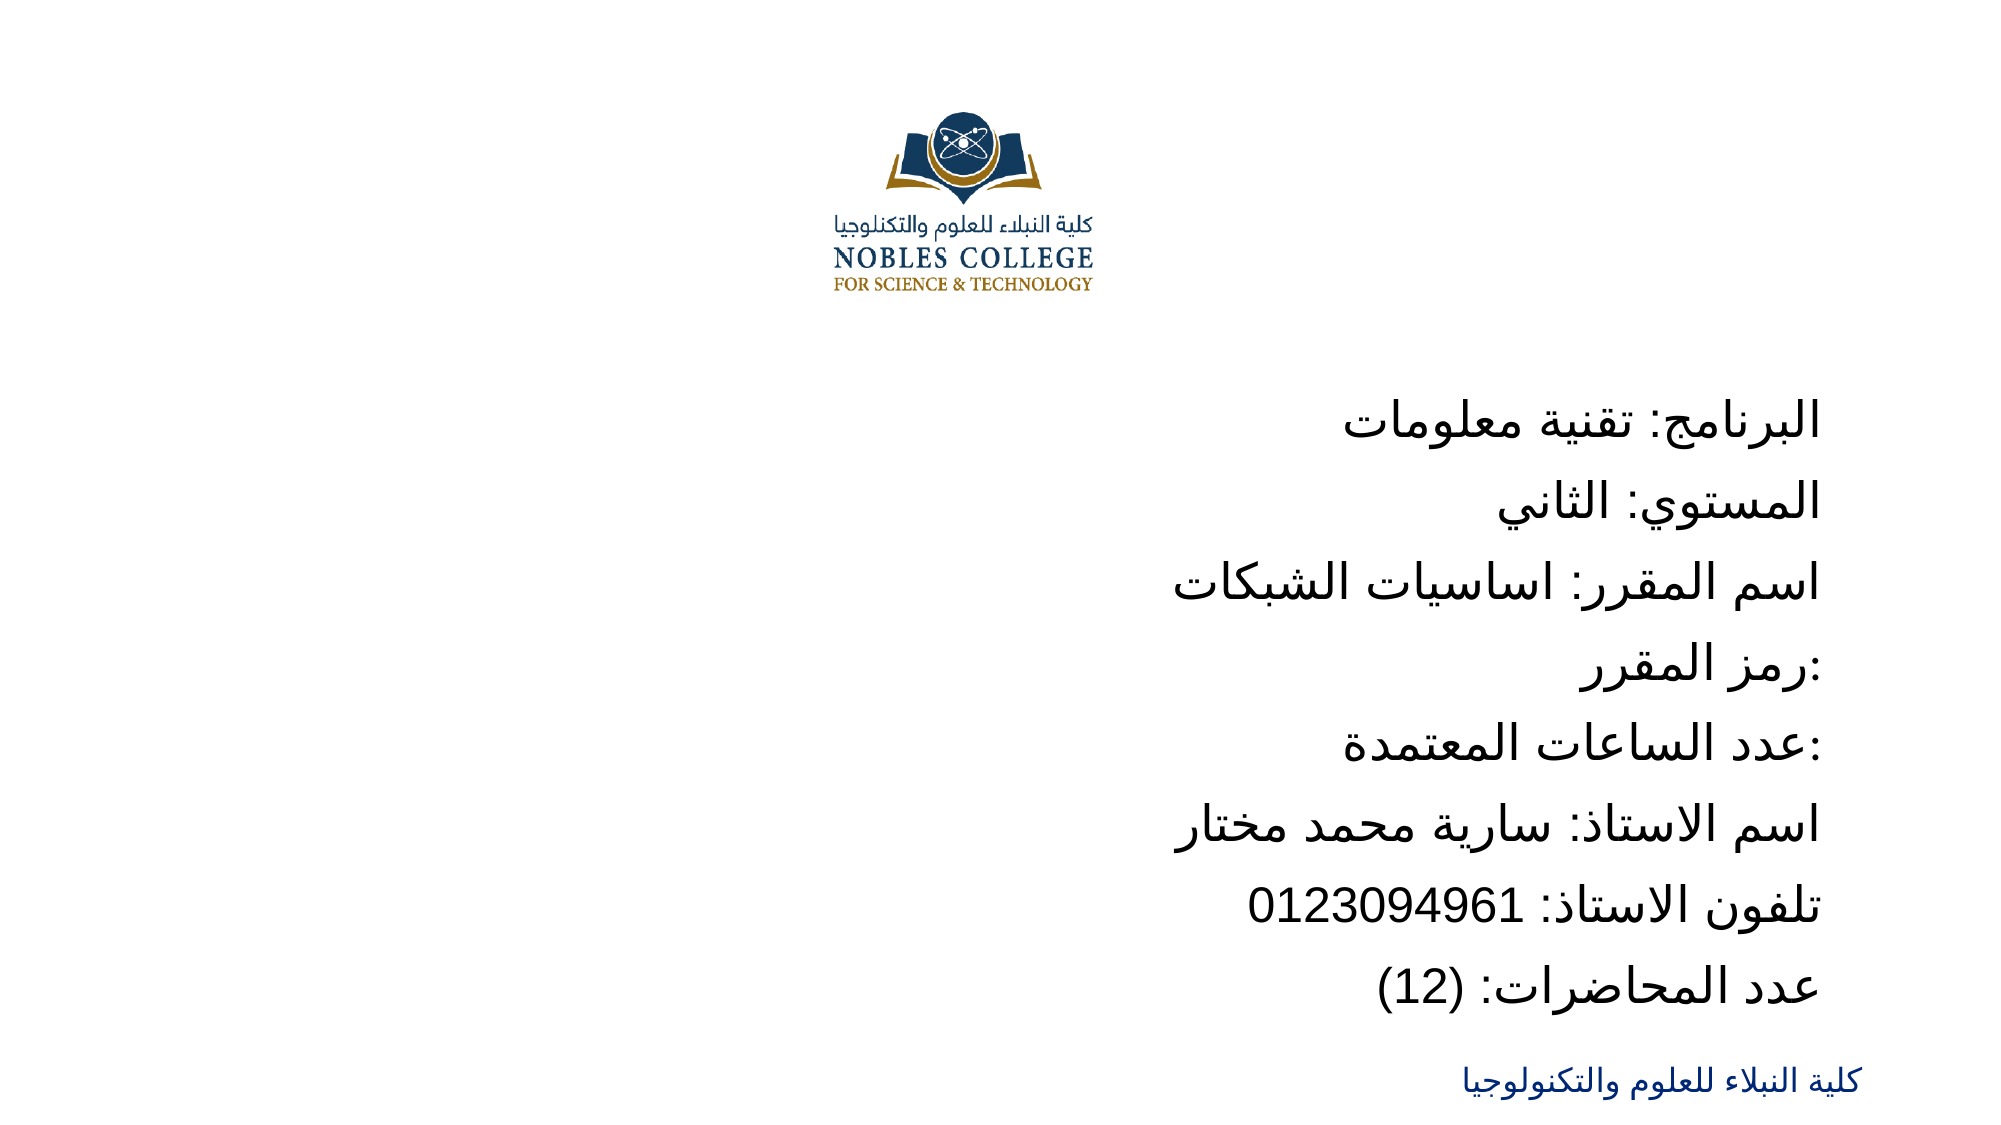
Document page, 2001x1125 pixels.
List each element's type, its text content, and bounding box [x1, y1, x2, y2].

text_box كلية النبلاء للعلوم والتكنولوجيا [1424, 1028, 1900, 1107]
text_box البرنامج: تقنية معلومات المستوي: الثاني اسم المقرر: اساسيات الشبكات رمز المقرر: عدد الساعات المعتمدة: اسم الاستاذ: سارية محمد مختار تلفون الاستاذ: 0123094961 عدد المحاضرات: (12) [249, 375, 1838, 1021]
picture [809, 96, 1122, 310]
